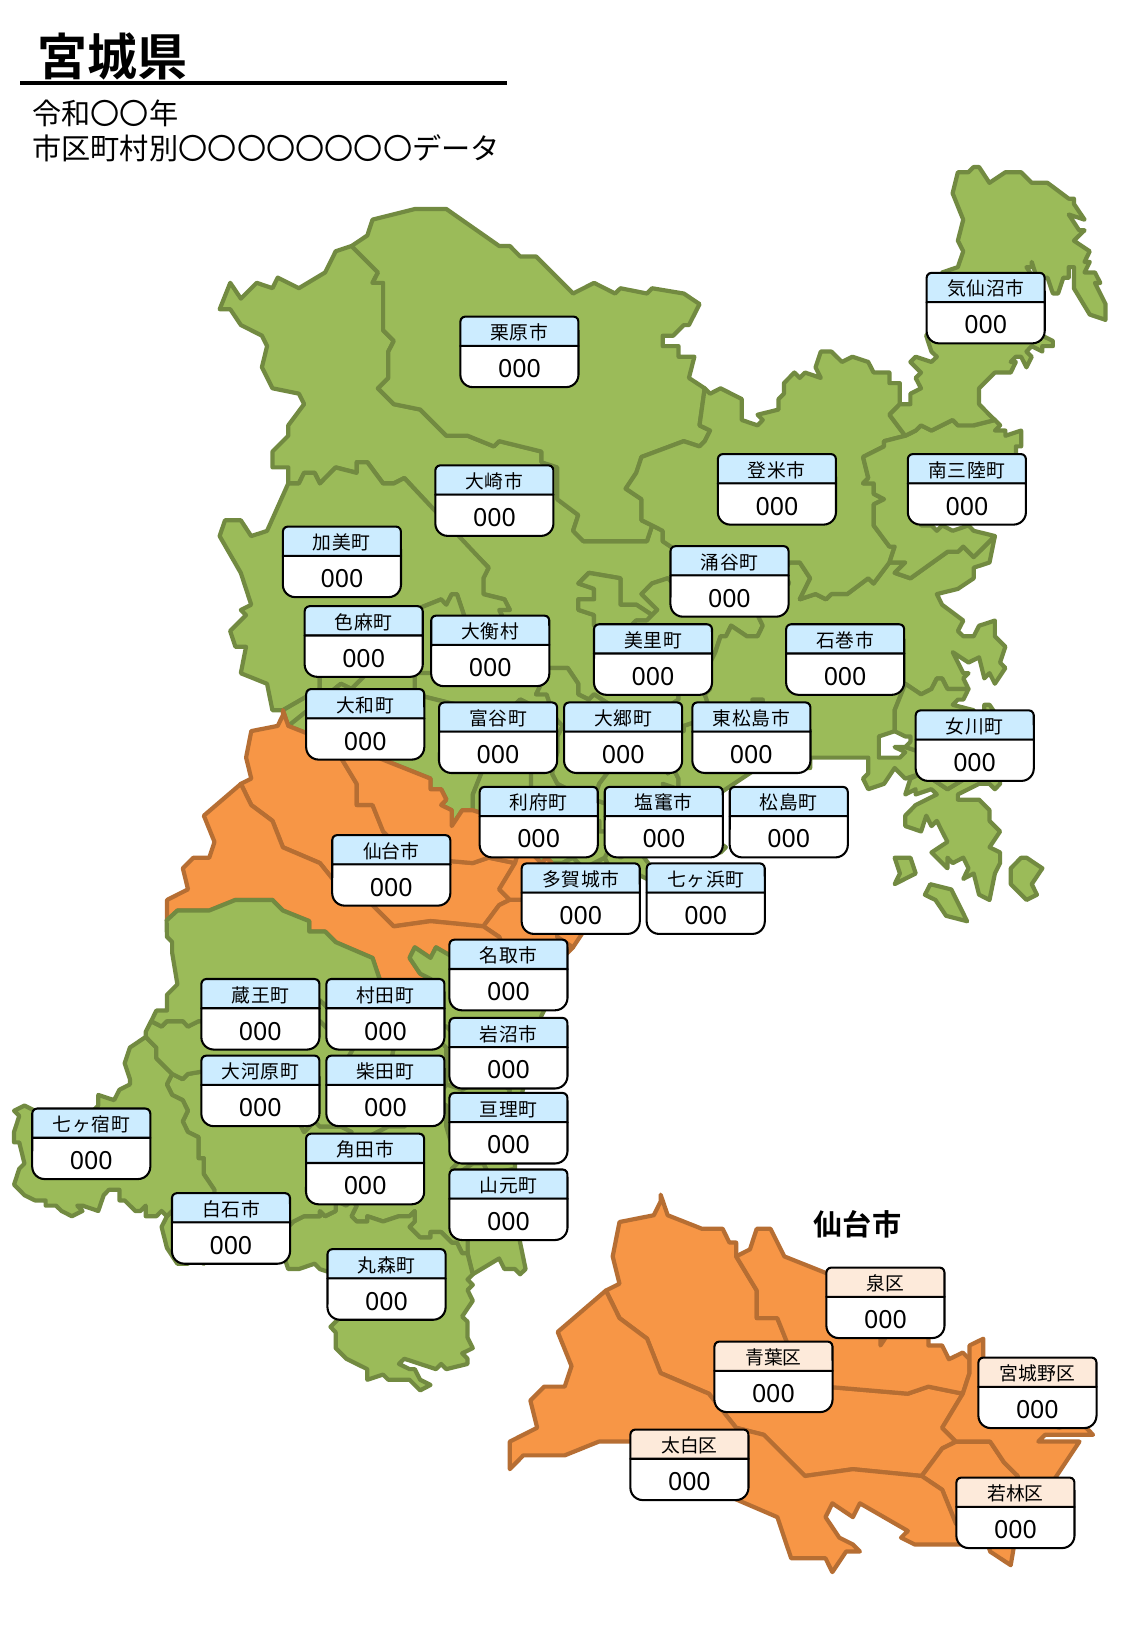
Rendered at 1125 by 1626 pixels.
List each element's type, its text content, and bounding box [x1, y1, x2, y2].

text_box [630, 1429, 749, 1501]
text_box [826, 1267, 945, 1339]
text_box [729, 786, 849, 858]
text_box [926, 272, 1045, 344]
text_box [460, 316, 579, 388]
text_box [31, 1108, 151, 1180]
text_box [593, 624, 713, 696]
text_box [305, 1133, 425, 1205]
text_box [714, 1341, 833, 1413]
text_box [435, 465, 554, 537]
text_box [604, 786, 724, 858]
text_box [305, 688, 425, 760]
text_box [282, 526, 402, 598]
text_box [201, 978, 320, 1050]
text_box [563, 702, 683, 774]
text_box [449, 1169, 568, 1241]
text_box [13, 166, 1106, 1573]
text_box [646, 863, 766, 935]
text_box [521, 863, 641, 935]
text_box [670, 545, 789, 617]
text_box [449, 1017, 568, 1089]
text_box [449, 1092, 568, 1164]
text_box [692, 702, 811, 774]
text_box 令和〇〇年 市区町村別〇〇〇〇〇〇〇〇データ [17, 87, 516, 166]
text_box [449, 939, 568, 1011]
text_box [717, 453, 837, 525]
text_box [327, 1248, 446, 1320]
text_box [326, 978, 445, 1050]
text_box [331, 834, 451, 906]
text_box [438, 702, 558, 774]
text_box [479, 786, 599, 858]
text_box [907, 453, 1027, 525]
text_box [978, 1357, 1097, 1429]
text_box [326, 1055, 445, 1127]
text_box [201, 1055, 320, 1127]
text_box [915, 710, 1035, 782]
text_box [430, 615, 550, 687]
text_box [956, 1477, 1075, 1549]
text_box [171, 1192, 291, 1264]
text_box 宮城県 [22, 18, 203, 81]
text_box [785, 624, 905, 696]
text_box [304, 605, 423, 678]
